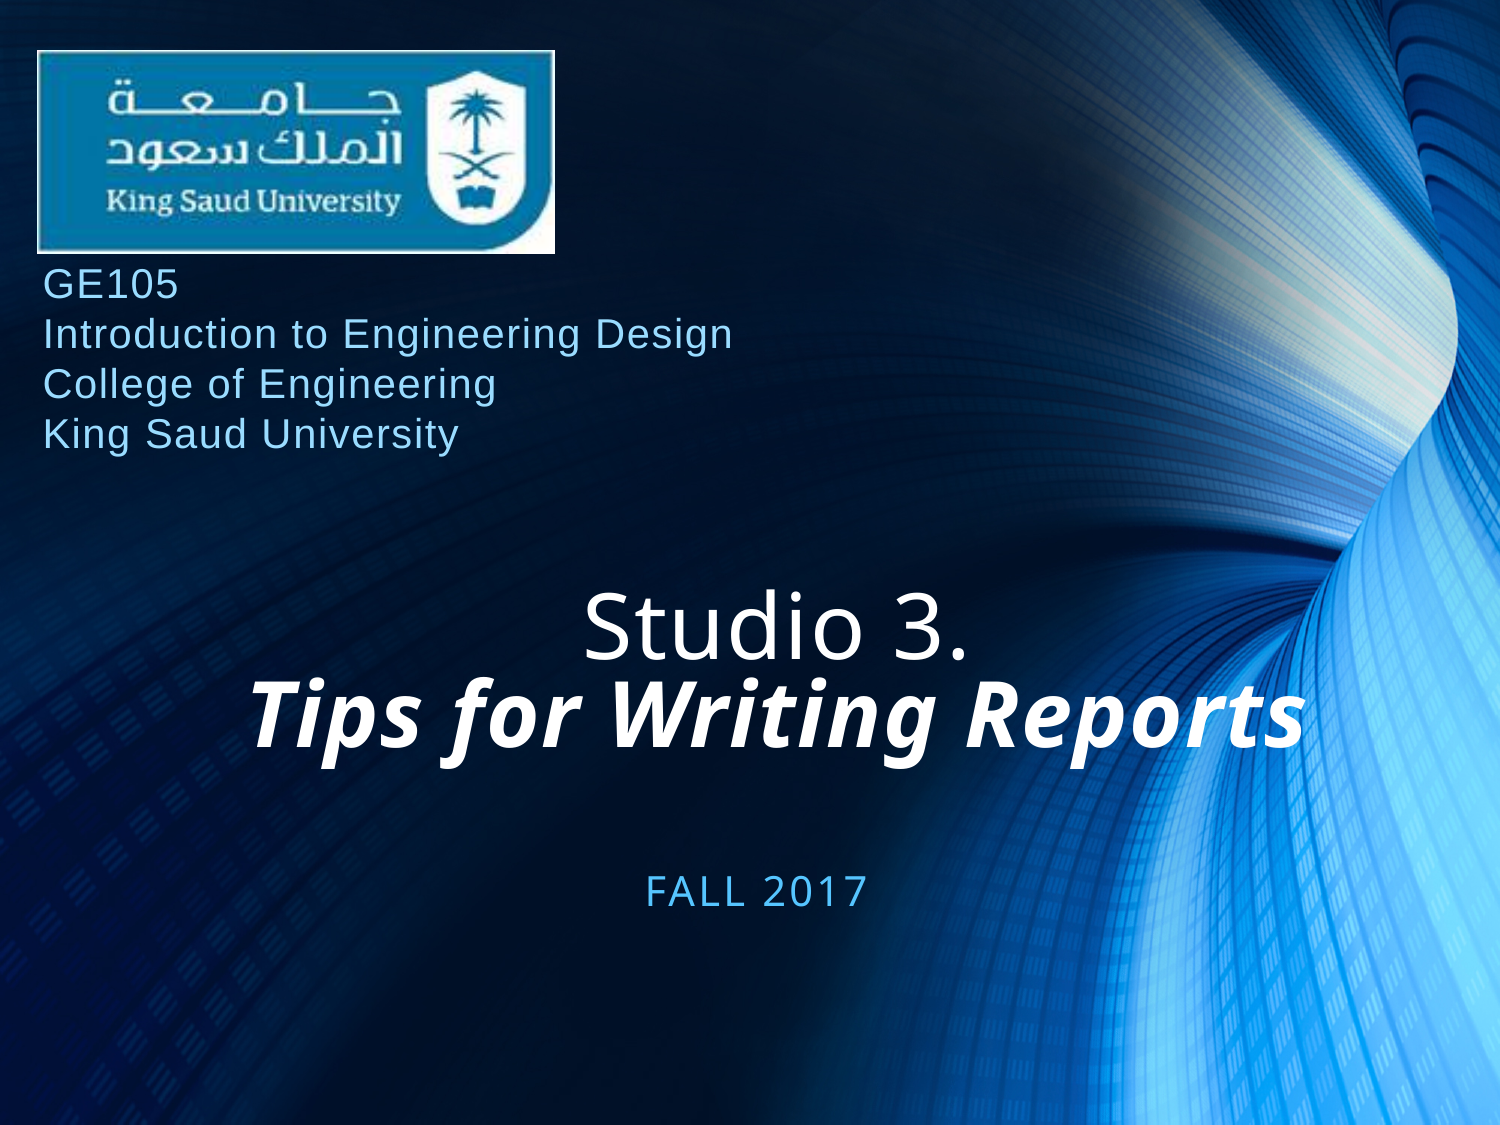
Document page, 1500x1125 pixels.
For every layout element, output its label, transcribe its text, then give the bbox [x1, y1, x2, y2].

text_box GE105 Introduction to Engineering Design College of Engineering King Saud University [27, 249, 778, 510]
picture [0, 0, 1500, 1125]
title Studio 3. Tips for Writing Reports [27, 469, 1500, 773]
subtitle FALL 2017 [112, 862, 1400, 1125]
